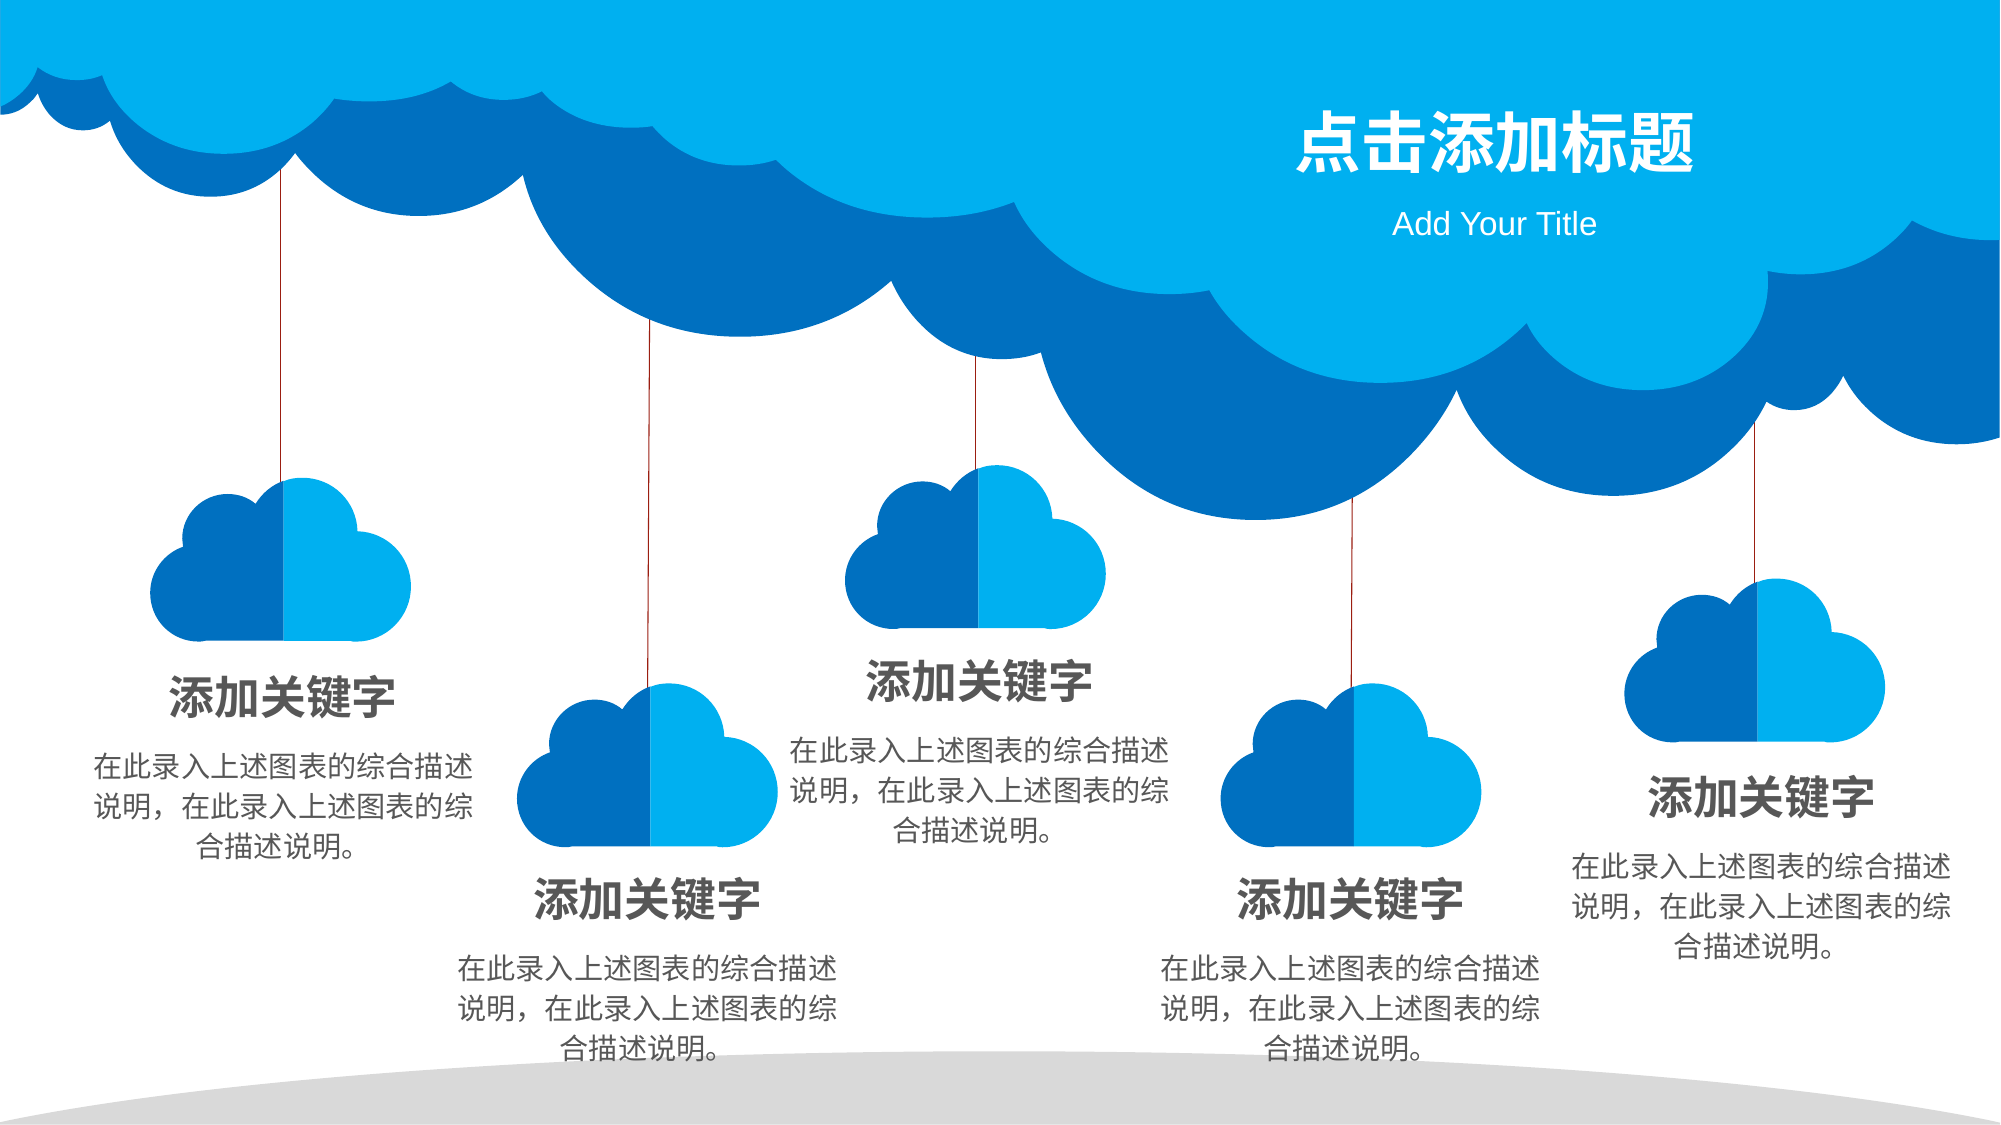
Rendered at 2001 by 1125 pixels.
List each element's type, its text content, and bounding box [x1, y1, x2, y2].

text_box [0, 0, 2000, 390]
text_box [1220, 184, 1482, 848]
text_box 在此录入上述图表的综合描述说明，在此录入上述图表的综合描述说明。 [1548, 835, 1975, 971]
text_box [516, 184, 778, 848]
text_box 添加关键字 [139, 661, 428, 732]
text_box 添加关键字 [836, 645, 1124, 716]
text_box [0, 69, 150, 178]
text_box 点击添加标题 [1279, 93, 1711, 189]
text_box 在此录入上述图表的综合描述说明，在此录入上述图表的综合描述说明。 [1137, 938, 1564, 1073]
text_box [1106, 284, 1220, 518]
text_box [844, 171, 1106, 630]
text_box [1624, 285, 1886, 743]
text_box 在此录入上述图表的综合描述说明，在此录入上述图表的综合描述说明。 [70, 736, 497, 871]
text_box 在此录入上述图表的综合描述说明，在此录入上述图表的综合描述说明。 [434, 938, 861, 1073]
text_box 添加关键字 [1207, 863, 1495, 934]
text_box 在此录入上述图表的综合描述说明，在此录入上述图表的综合描述说明。 [767, 719, 1193, 855]
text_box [150, 134, 411, 642]
text_box 添加关键字 [1618, 761, 1906, 832]
text_box Add Your Title [1482, 194, 1685, 250]
text_box [1482, 324, 1624, 496]
text_box [299, 82, 844, 334]
text_box [1768, 221, 2000, 445]
text_box 添加关键字 [503, 863, 792, 934]
